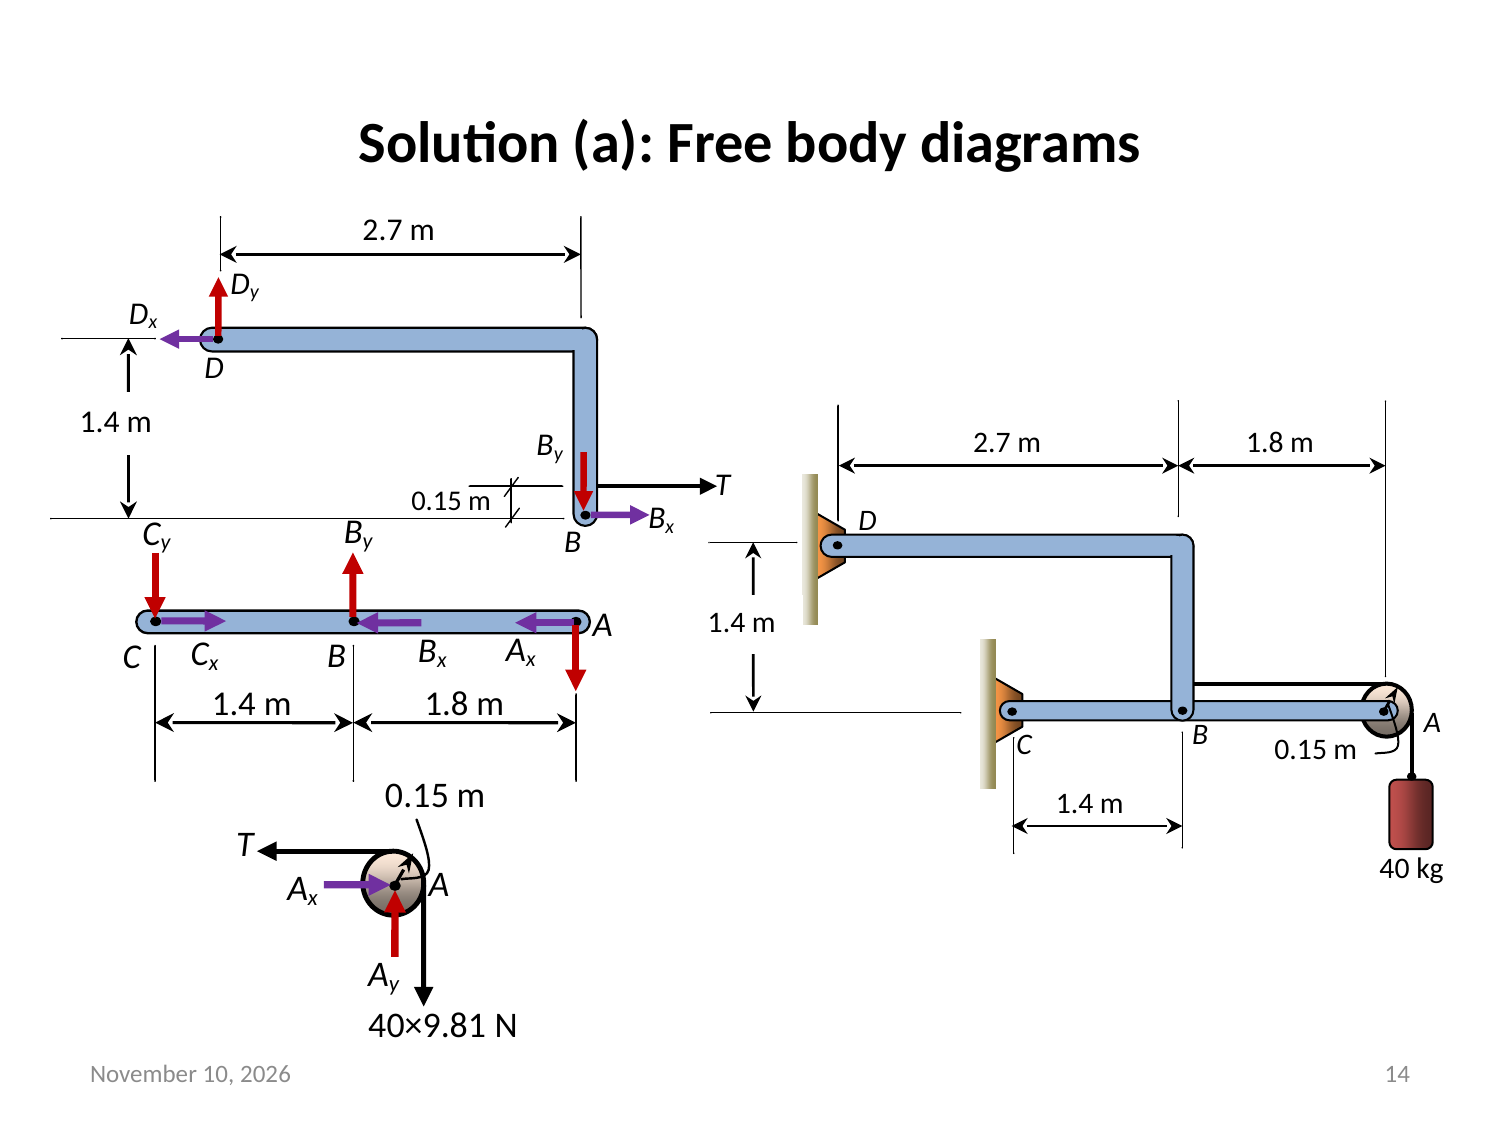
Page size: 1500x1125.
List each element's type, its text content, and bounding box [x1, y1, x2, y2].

title Solution (a): Free body diagrams [75, 45, 1425, 233]
slide_number 14 [1074, 1042, 1425, 1103]
picture [49, 199, 1500, 1066]
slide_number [75, 1042, 425, 1103]
